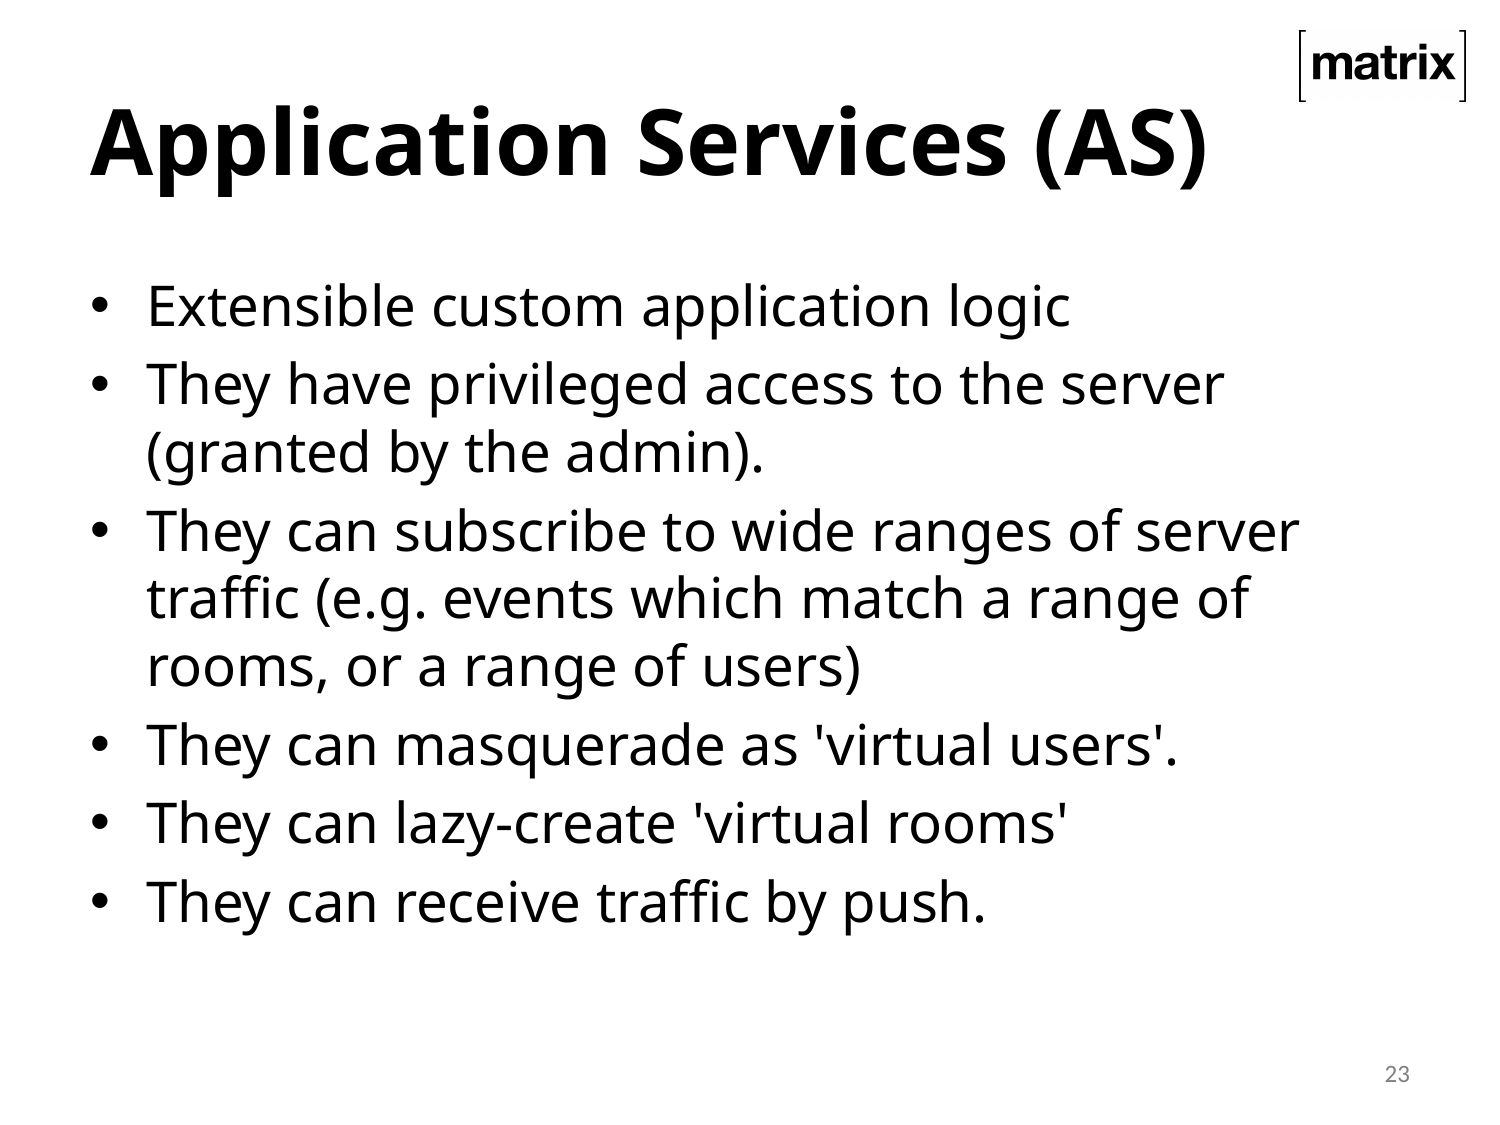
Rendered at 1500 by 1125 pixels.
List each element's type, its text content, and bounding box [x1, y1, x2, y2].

picture [1299, 30, 1466, 102]
title Application Services (AS) [75, 45, 1425, 233]
slide_number 23 [1074, 1042, 1425, 1103]
list Extensible custom application logic They have privileged access to the server (granted by the admin). They can subscribe to wide ranges of server traffic (e.g. events which match a range of rooms, or a range of users) They can masquerade as 'virtual users'. They can lazy-create 'virtual rooms' They can receive traffic by push. [75, 262, 1425, 1005]
